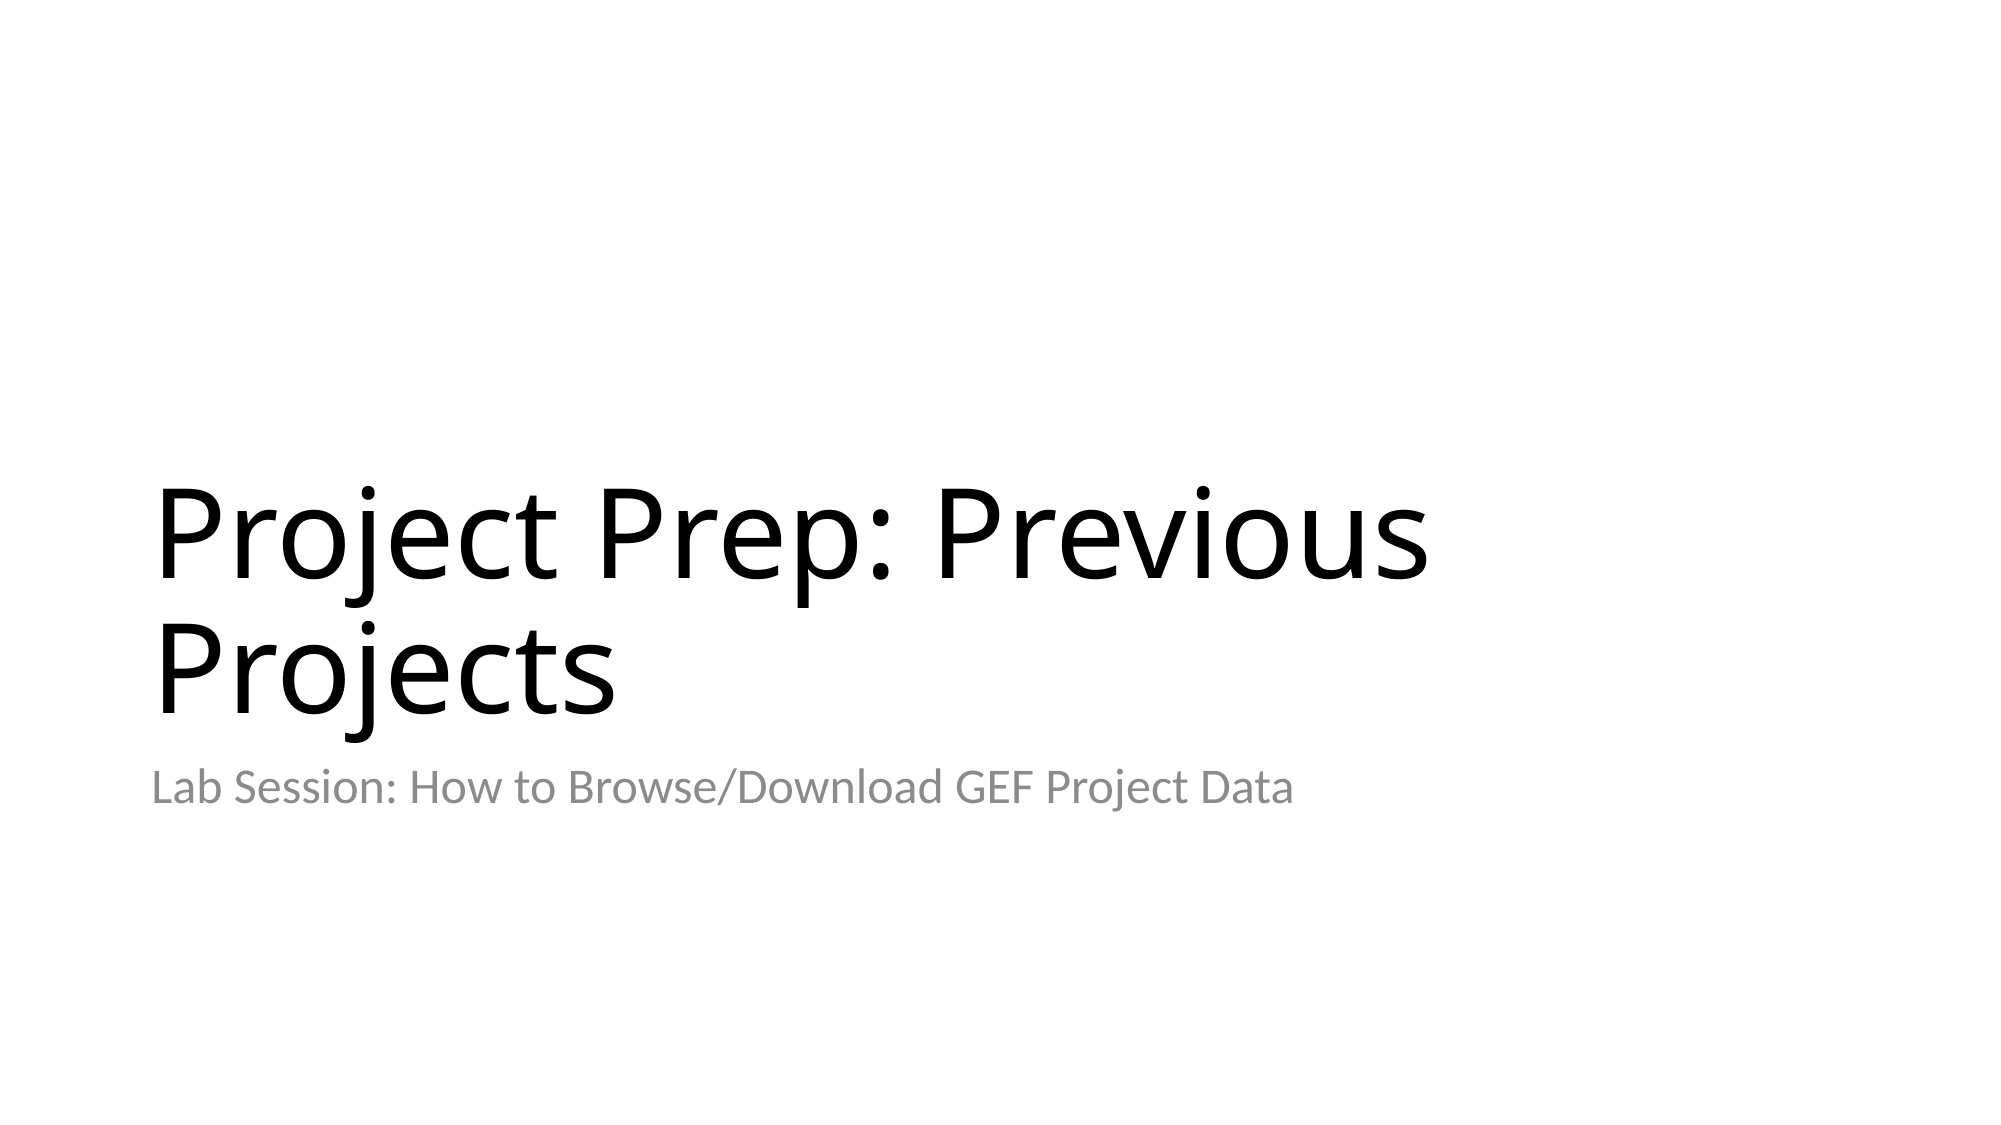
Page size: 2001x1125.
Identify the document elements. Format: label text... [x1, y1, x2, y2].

list Lab Session: How to Browse/Download GEF Project Data [136, 752, 1862, 999]
title Project Prep: Previous Projects [136, 280, 1862, 749]
